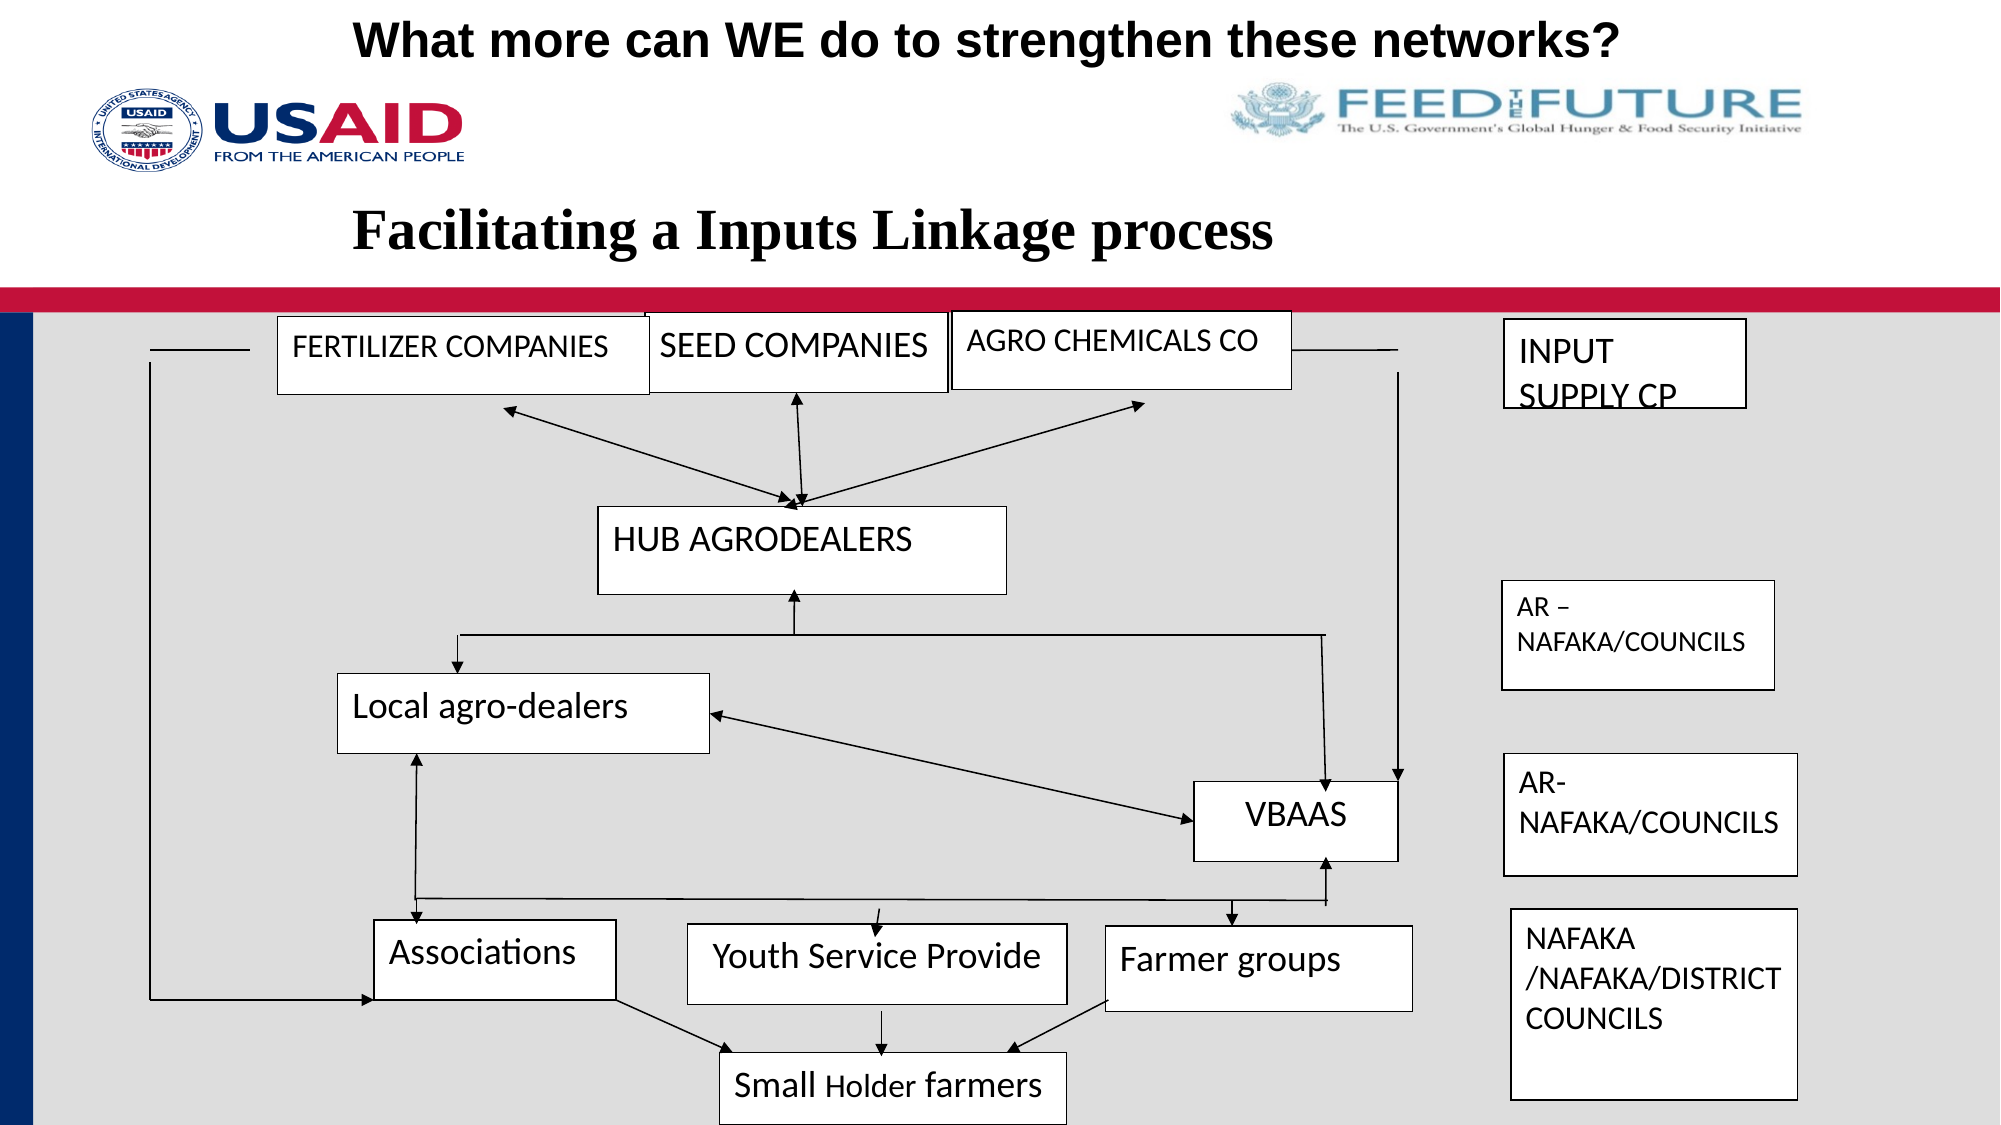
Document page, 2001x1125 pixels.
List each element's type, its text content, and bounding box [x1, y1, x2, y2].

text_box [796, 392, 803, 401]
picture [1183, 62, 1903, 202]
text_box AR- NAFAKA/COUNCILS [1503, 753, 1798, 877]
text_box FERTILIZER COMPANIES [277, 316, 332, 395]
subtitle What more can WE do to strengthen these networks? [337, 0, 1675, 113]
text_box NAFAKA /NAFAKA/DISTRICT COUNCILS [1510, 908, 1798, 1100]
text_box INPUT SUPPLY CP [1503, 318, 1746, 409]
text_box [874, 908, 880, 938]
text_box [783, 402, 1146, 508]
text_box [337, 312, 1413, 1125]
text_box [709, 713, 1194, 822]
text_box Facilitating a Inputs Linkage process [337, 183, 1347, 269]
picture [36, 62, 518, 202]
text_box AR – NAFAKA/COUNCILS [1502, 580, 1775, 690]
